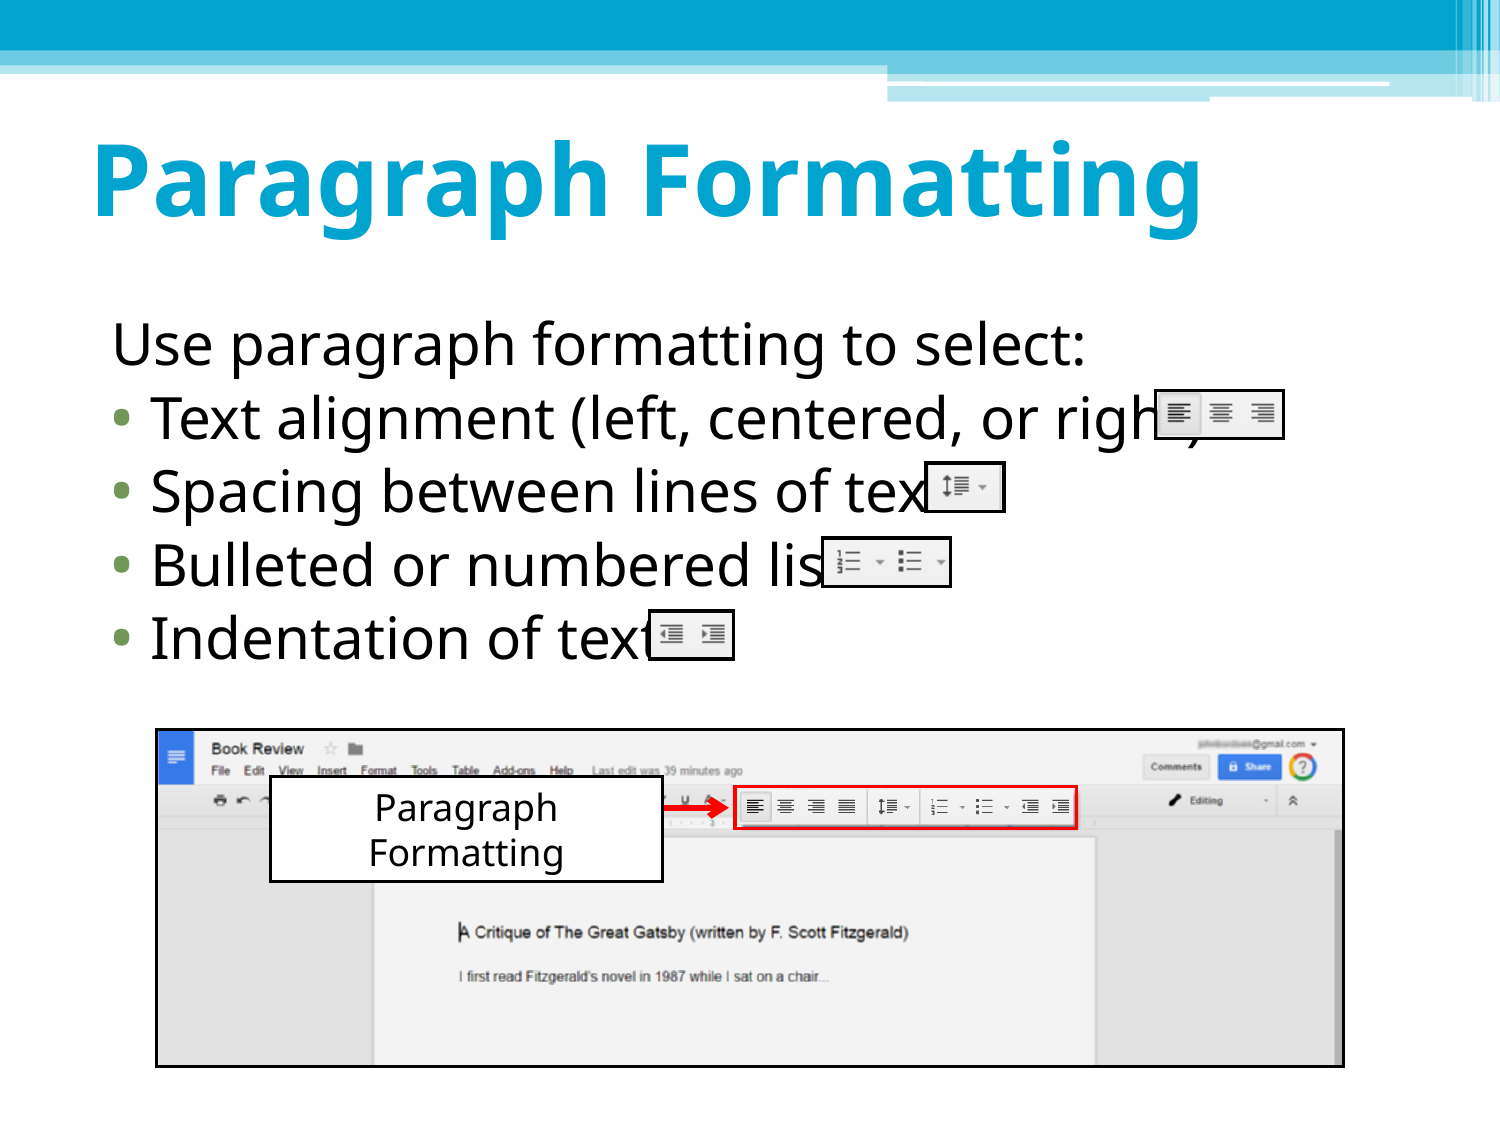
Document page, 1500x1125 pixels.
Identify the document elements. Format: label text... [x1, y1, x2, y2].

picture [927, 464, 1003, 510]
list Use paragraph formatting to select: Text alignment (left, centered, or right) Spacing between lines of text Bulleted or numbered list Indentation of text [75, 299, 1418, 925]
picture [1157, 391, 1283, 437]
picture [650, 612, 733, 658]
picture [158, 731, 1343, 1066]
picture [823, 539, 949, 585]
title Paragraph Formatting [75, 90, 1418, 263]
